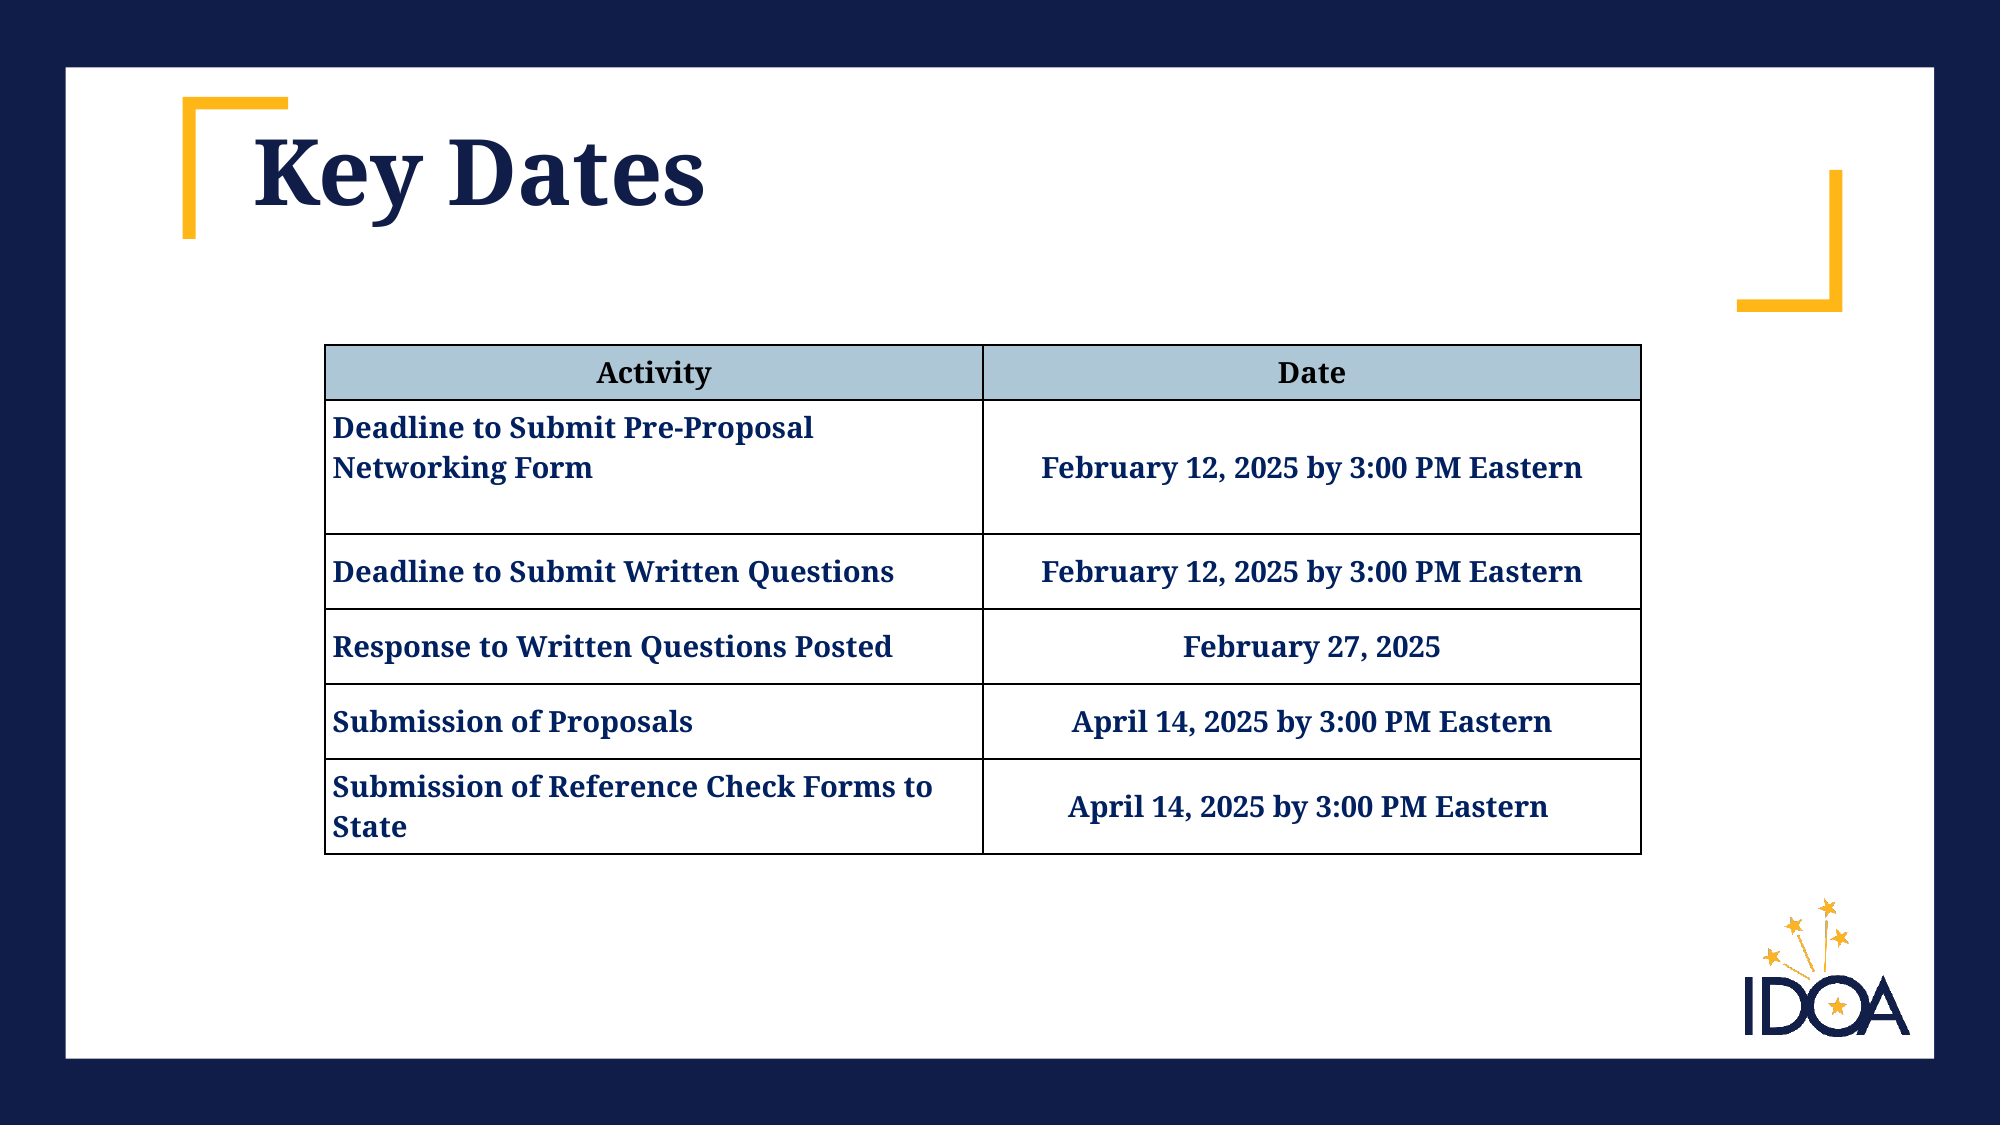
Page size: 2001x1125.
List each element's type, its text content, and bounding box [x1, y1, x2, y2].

title Key Dates [238, 120, 1814, 256]
table_cell February 12, 2025 by 3:00 PM Eastern [984, 401, 1640, 533]
table_cell Submission of Proposals [326, 685, 982, 758]
table_cell Deadline to Submit Pre-Proposal Networking Form [326, 401, 982, 533]
table_cell April 14, 2025 by 3:00 PM Eastern [984, 760, 1640, 853]
table_cell Response to Written Questions Posted [326, 610, 982, 683]
table_cell April 14, 2025 by 3:00 PM Eastern [984, 685, 1640, 758]
table_header Date [984, 346, 1640, 399]
table_cell Deadline to Submit Written Questions [326, 535, 982, 608]
picture [1702, 857, 1959, 1114]
table_cell February 27, 2025 [984, 610, 1640, 683]
table_cell February 12, 2025 by 3:00 PM Eastern [984, 535, 1640, 608]
table_header Activity [326, 346, 982, 399]
table_cell Submission of Reference Check Forms to State [326, 760, 982, 853]
